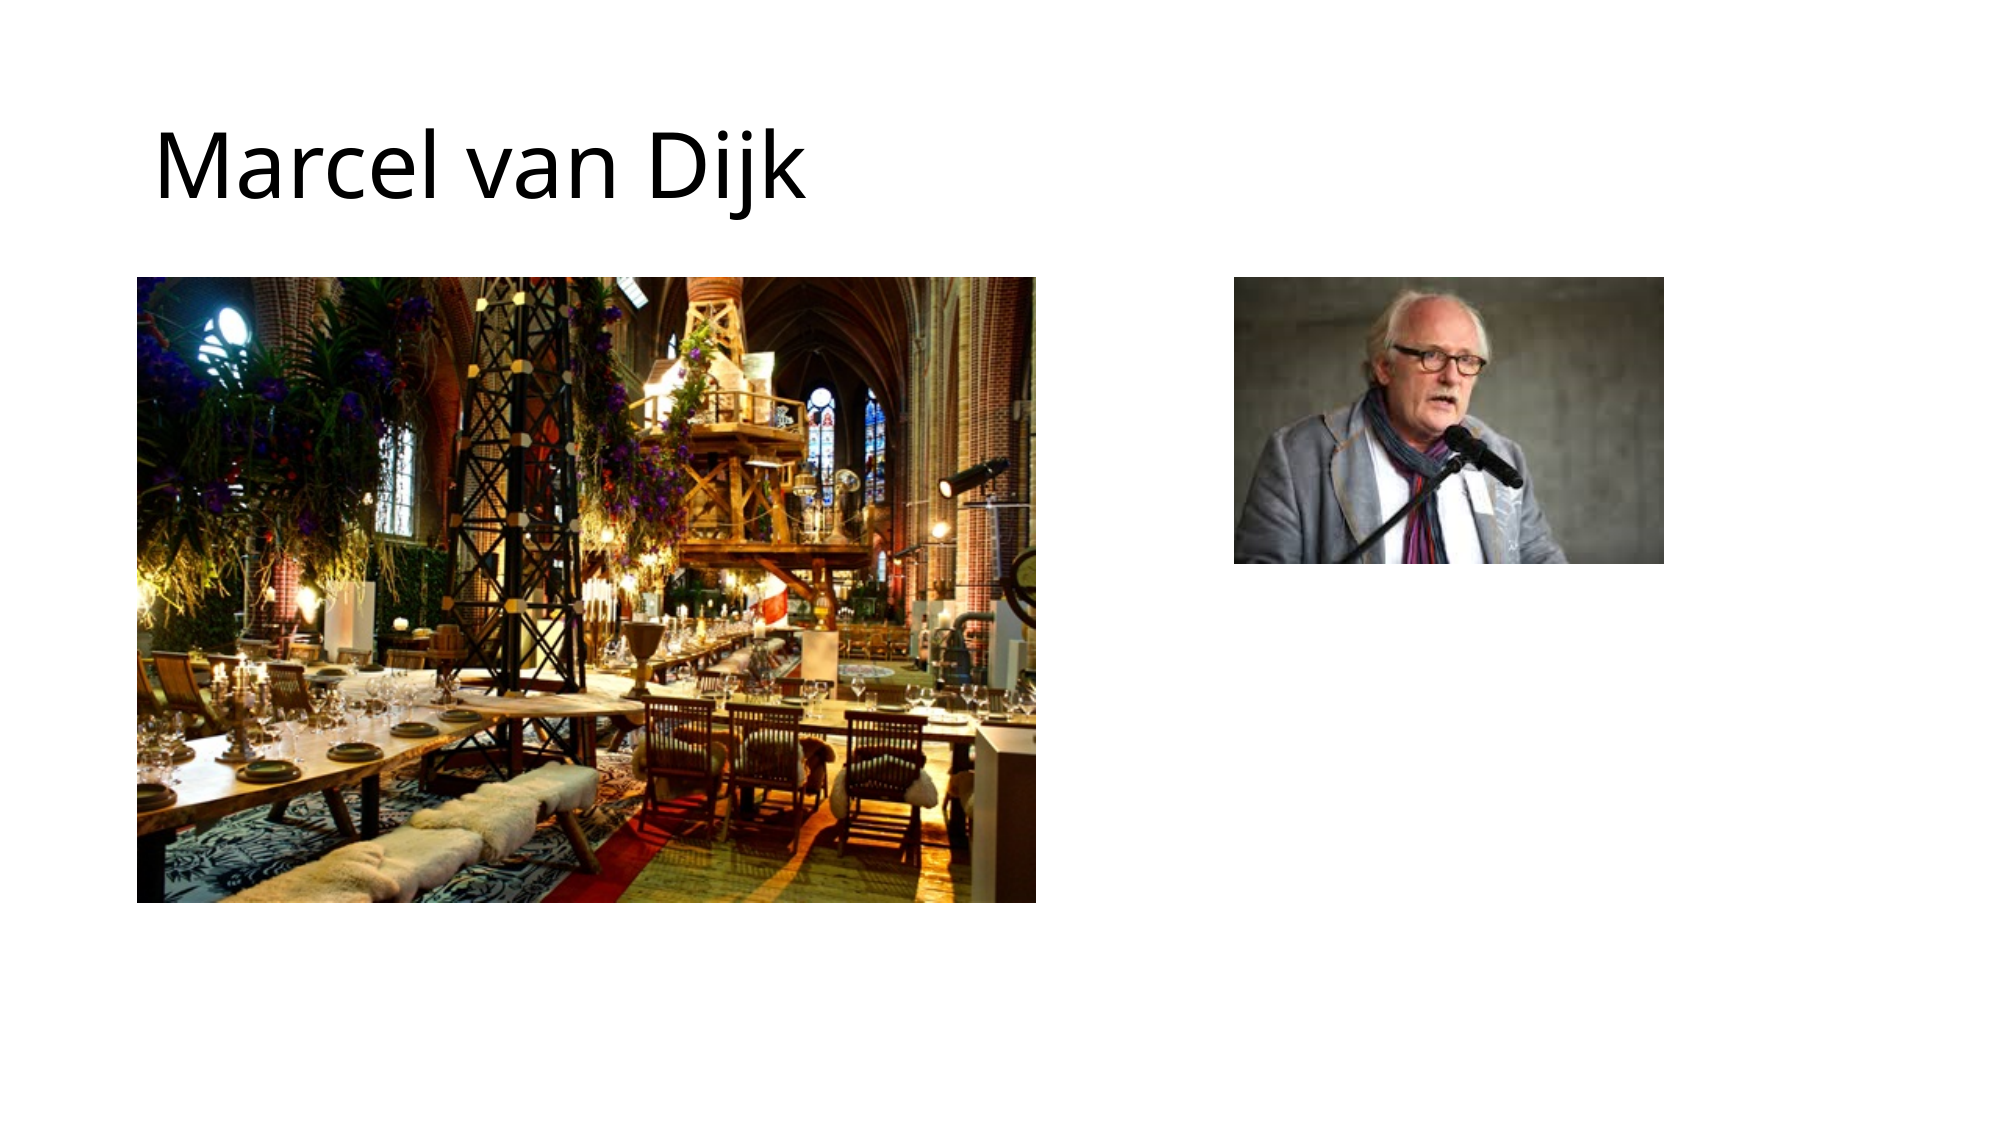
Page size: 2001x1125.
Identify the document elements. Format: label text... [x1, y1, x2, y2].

picture [137, 277, 1036, 903]
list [1234, 277, 1664, 564]
title Marcel van Dijk [137, 59, 1863, 278]
